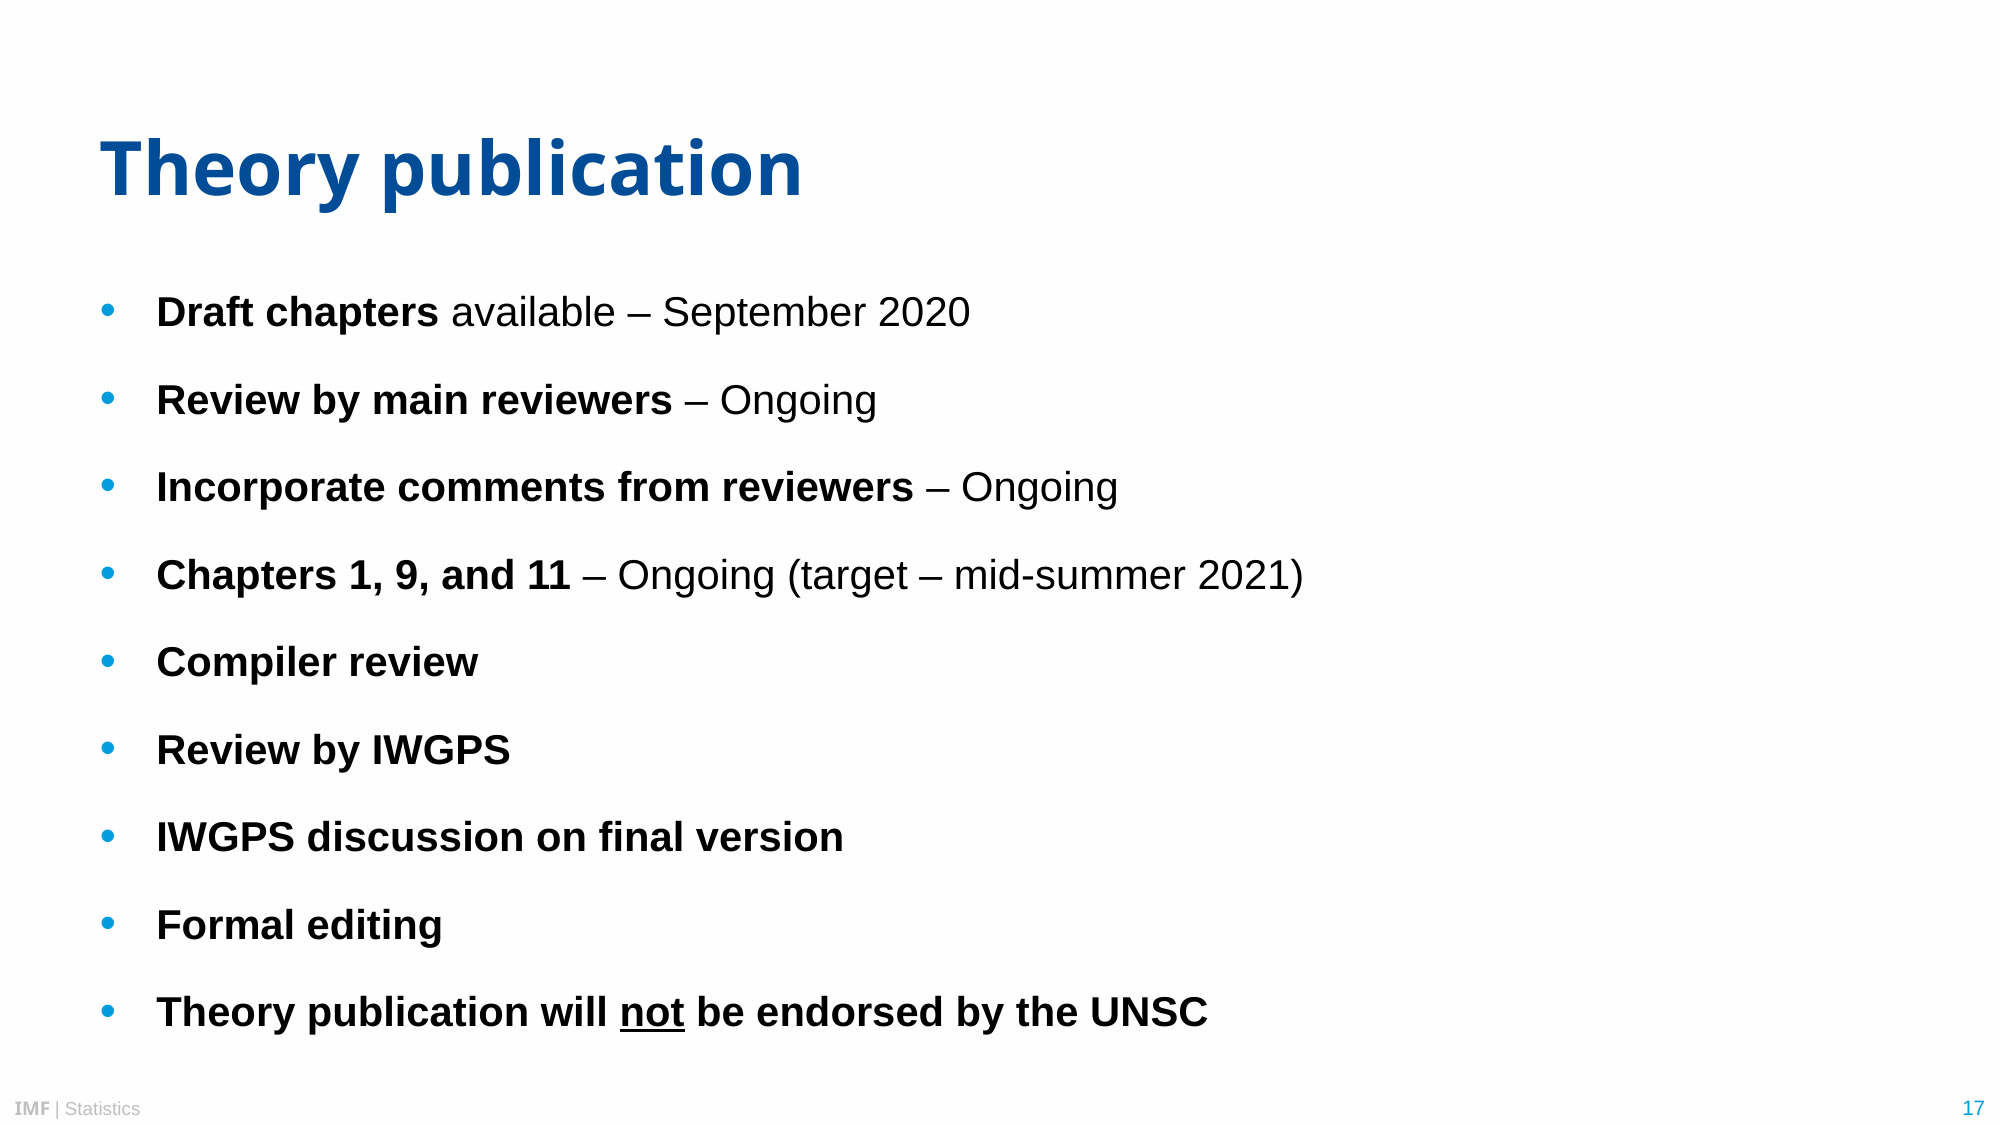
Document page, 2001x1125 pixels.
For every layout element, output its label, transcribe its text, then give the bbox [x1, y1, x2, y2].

title Theory publication [99, 79, 1900, 262]
list Draft chapters available – September 2020 Review by main reviewers – Ongoing Incorporate comments from reviewers – Ongoing Chapters 1, 9, and 11 – Ongoing (target – mid-summer 2021) Compiler review Review by IWGPS IWGPS discussion on final version Formal editing Theory publication will not be endorsed by the UNSC [99, 262, 1900, 1049]
